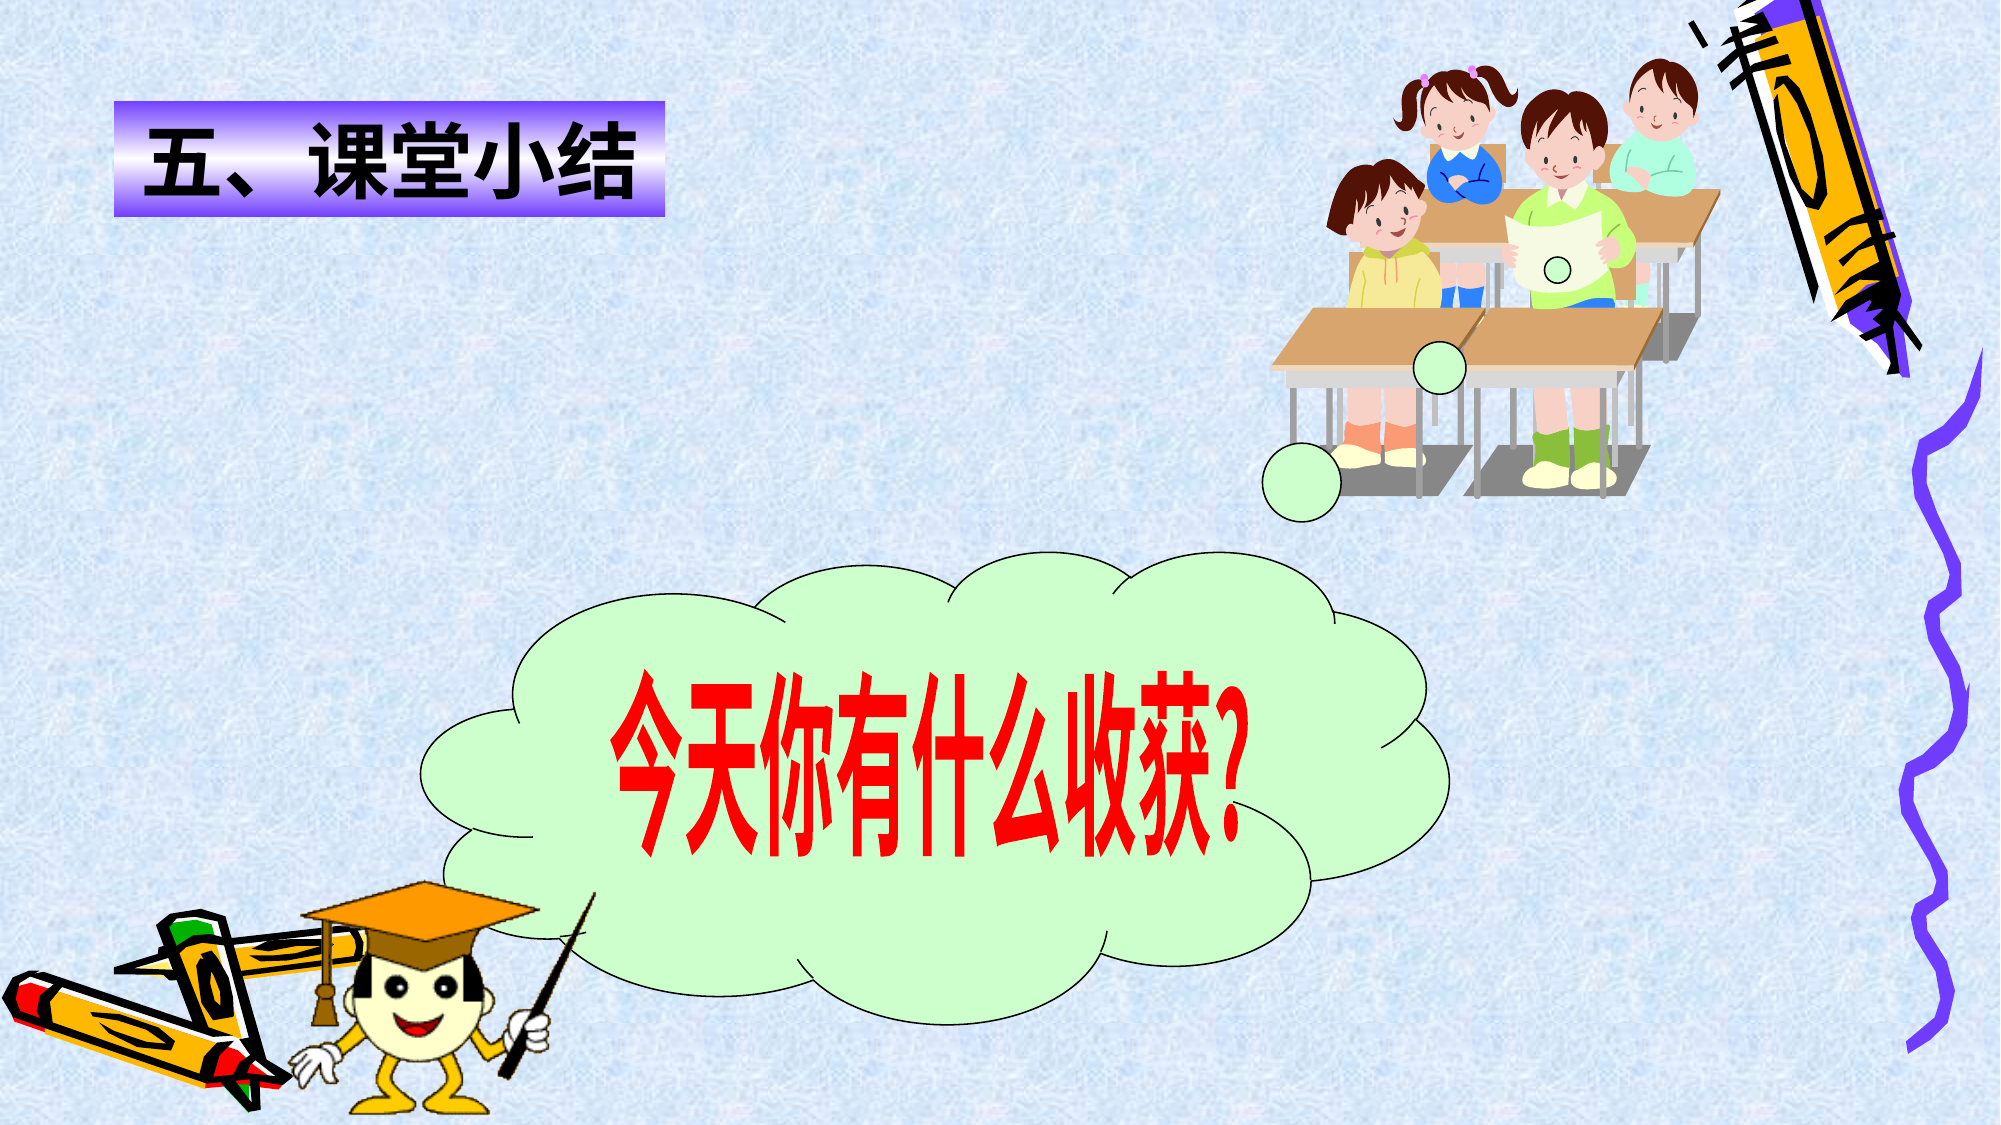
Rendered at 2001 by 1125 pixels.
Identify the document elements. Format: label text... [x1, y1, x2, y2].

picture [0, 0, 2001, 1125]
text_box [420, 552, 1450, 1025]
text_box [1271, 508, 1331, 522]
text_box 五、课堂小结 [114, 101, 666, 217]
text_box [1262, 466, 1266, 499]
